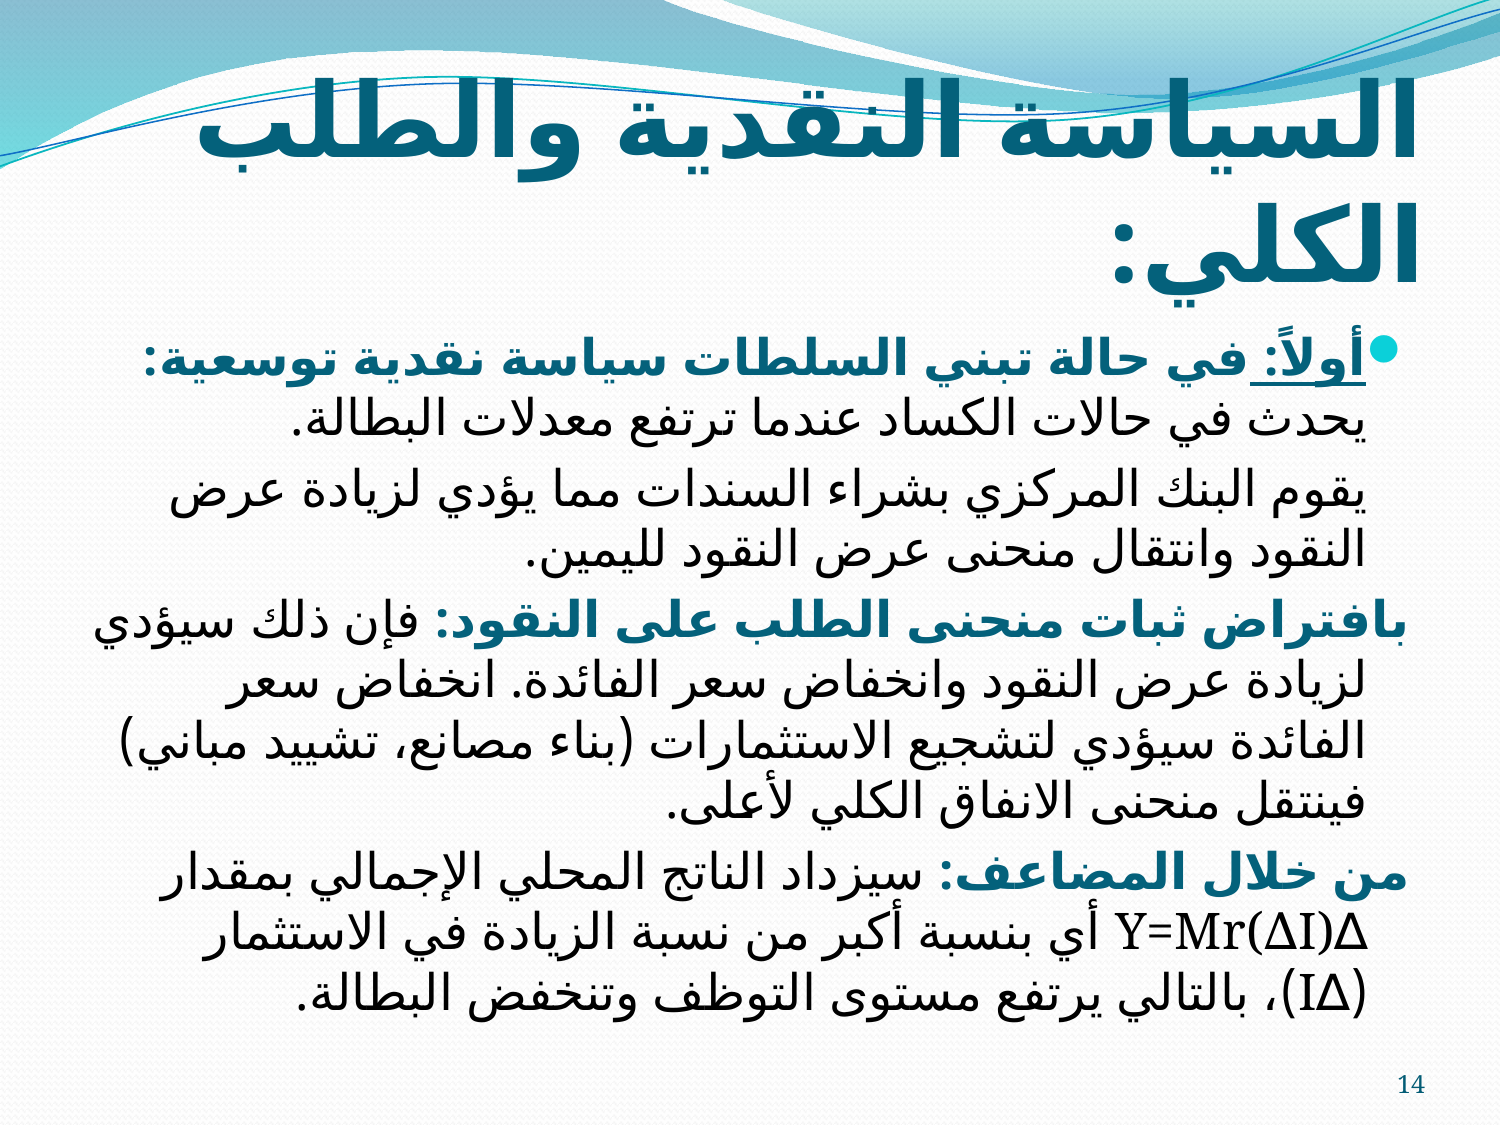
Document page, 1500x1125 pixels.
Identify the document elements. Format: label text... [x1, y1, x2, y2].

title السياسة النقدية والطلب الكلي: [75, 115, 1425, 303]
slide_number 14 [1299, 1042, 1425, 1103]
list أولاً: في حالة تبني السلطات سياسة نقدية توسعية: يحدث في حالات الكساد عندما ترتفع معدلات البطالة. يقوم البنك المركزي بشراء السندات مما يؤدي لزيادة عرض النقود وانتقال منحنى عرض النقود لليمين. بافتراض ثبات منحنى الطلب على النقود: فإن ذلك سيؤدي لزيادة عرض النقود وانخفاض سعر الفائدة. انخفاض سعر الفائدة سيؤدي لتشجيع الاستثمارات (بناء مصانع، تشييد مباني) فينتقل منحنى الانفاق الكلي لأعلى. من خلال المضاعف: سيزداد الناتج المحلي الإجمالي بمقدار ∆Y=Mr(∆I) أي بنسبة أكبر من نسبة الزيادة في الاستثمار (∆I)، بالتالي يرتفع مستوى التوظف وتنخفض البطالة. [75, 317, 1425, 1038]
